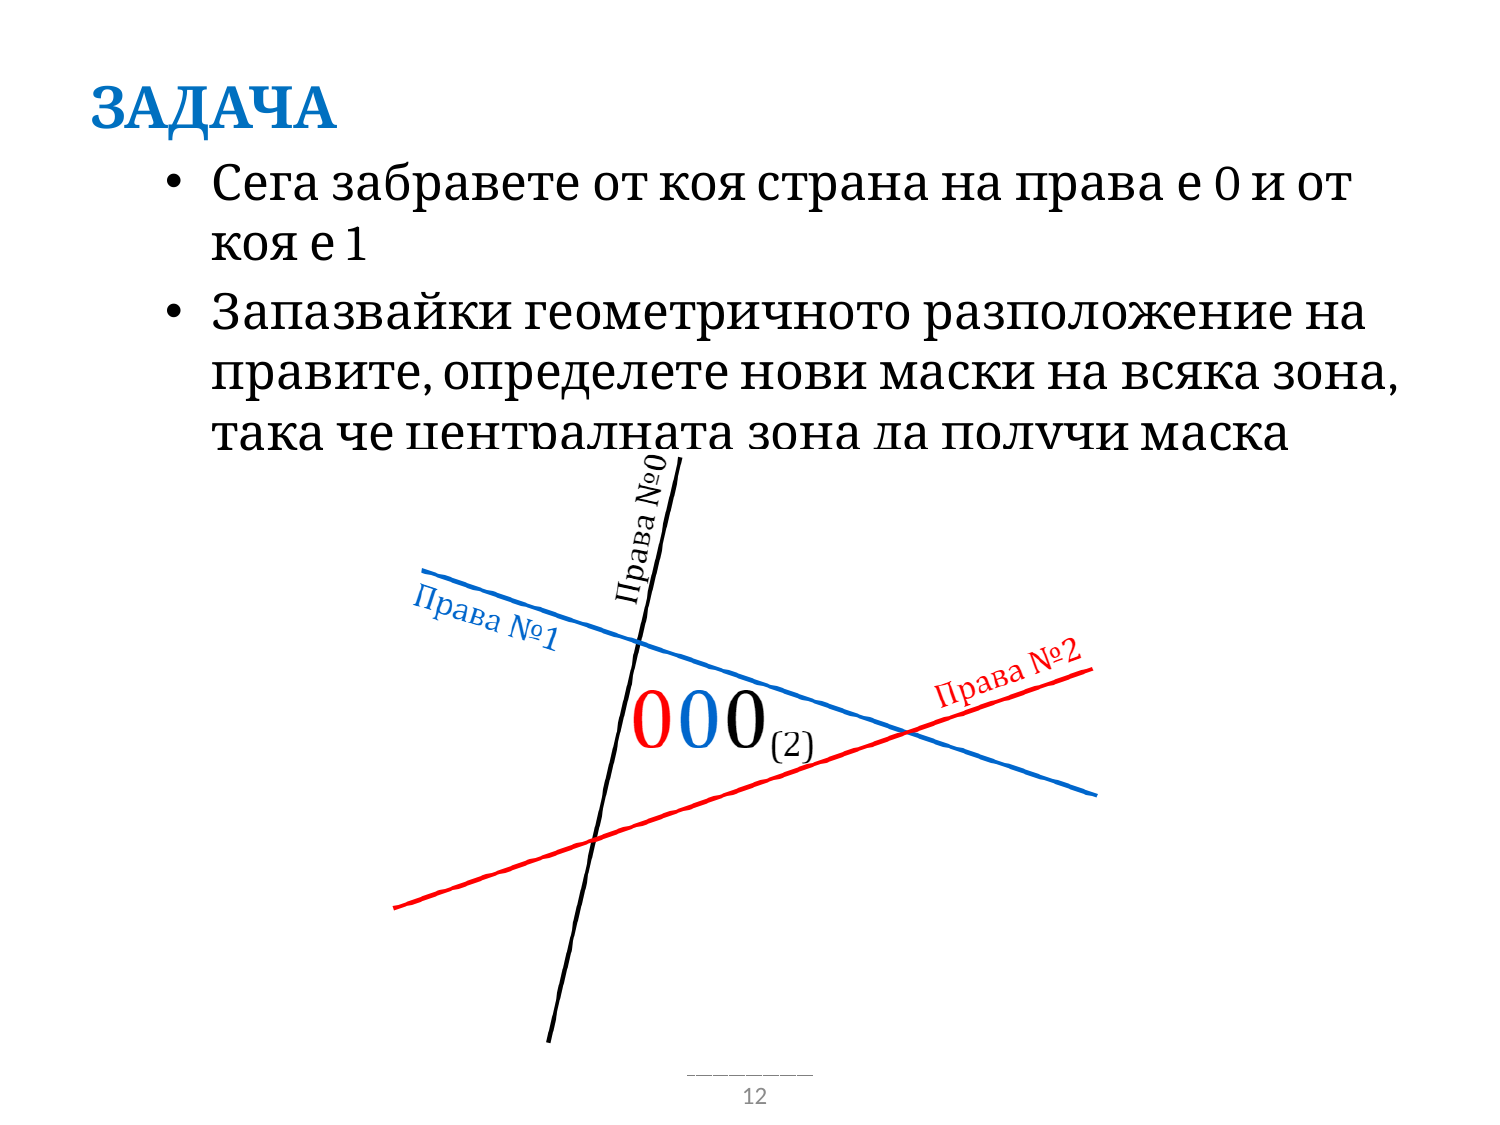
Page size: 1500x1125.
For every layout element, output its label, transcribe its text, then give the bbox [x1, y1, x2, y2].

picture [390, 449, 1101, 1047]
slide_number 12 [579, 1065, 930, 1125]
